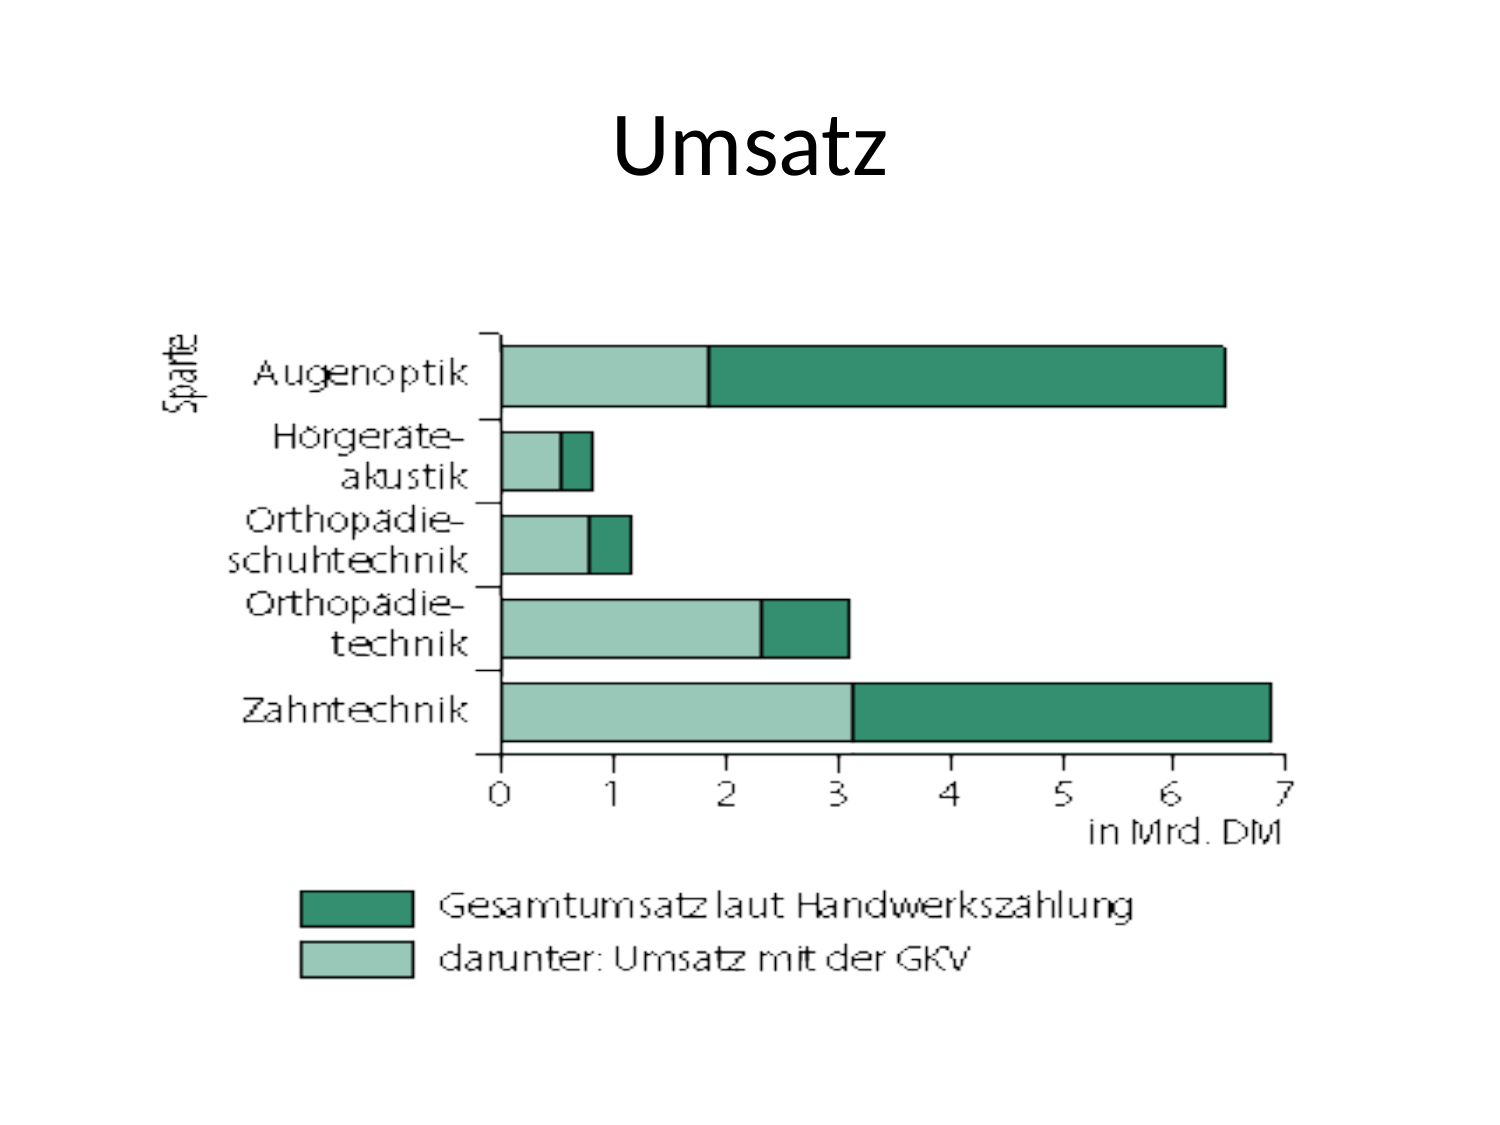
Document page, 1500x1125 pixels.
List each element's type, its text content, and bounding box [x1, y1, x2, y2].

title Umsatz [75, 45, 1425, 233]
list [93, 292, 1348, 1020]
